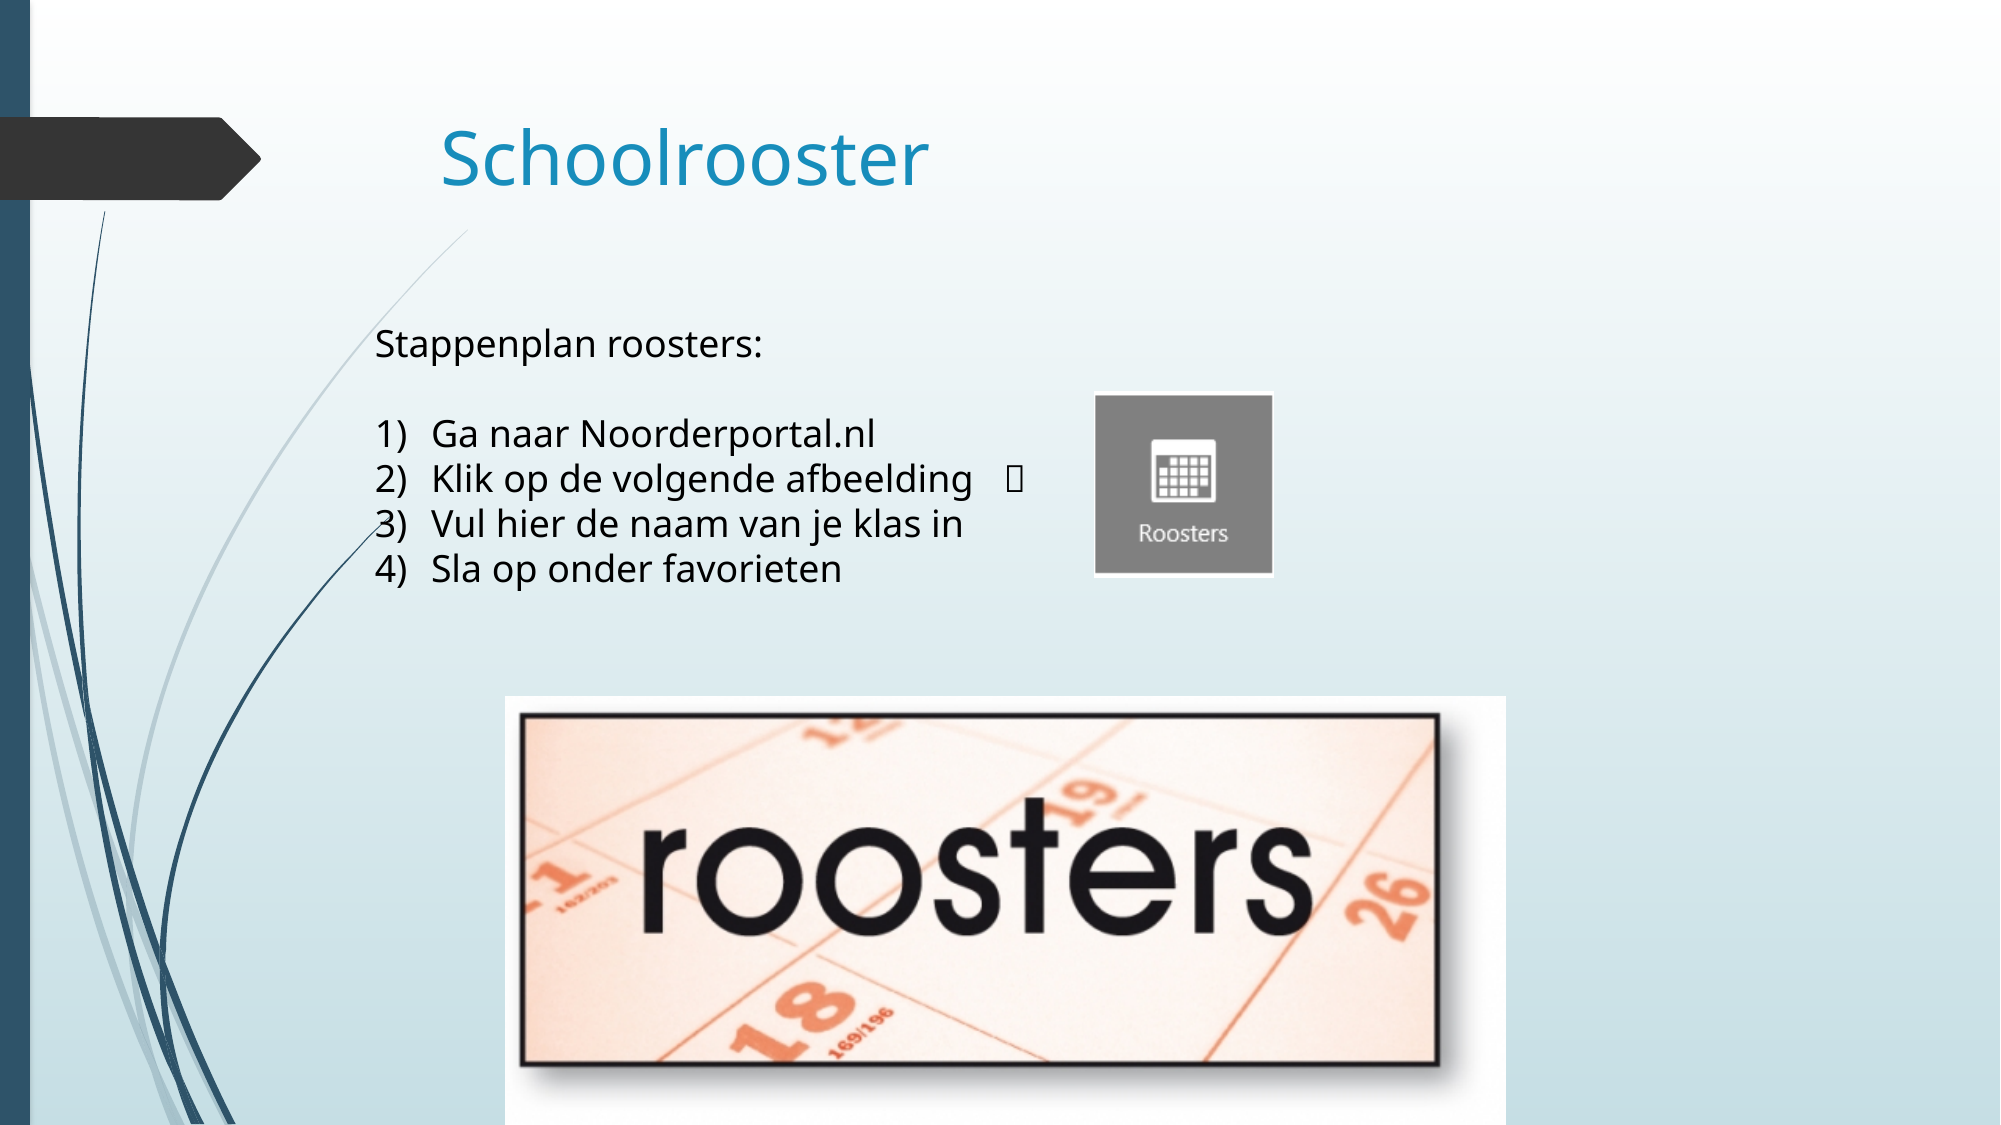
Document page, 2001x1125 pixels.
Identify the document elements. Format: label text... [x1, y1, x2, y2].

title Schoolrooster [425, 102, 1888, 313]
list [505, 696, 1507, 1125]
text_box Stappenplan roosters: Ga naar Noorderportal.nl Klik op de volgende afbeelding  Vul hier de naam van je klas in Sla op onder favorieten [360, 312, 1646, 598]
picture [1094, 391, 1275, 578]
